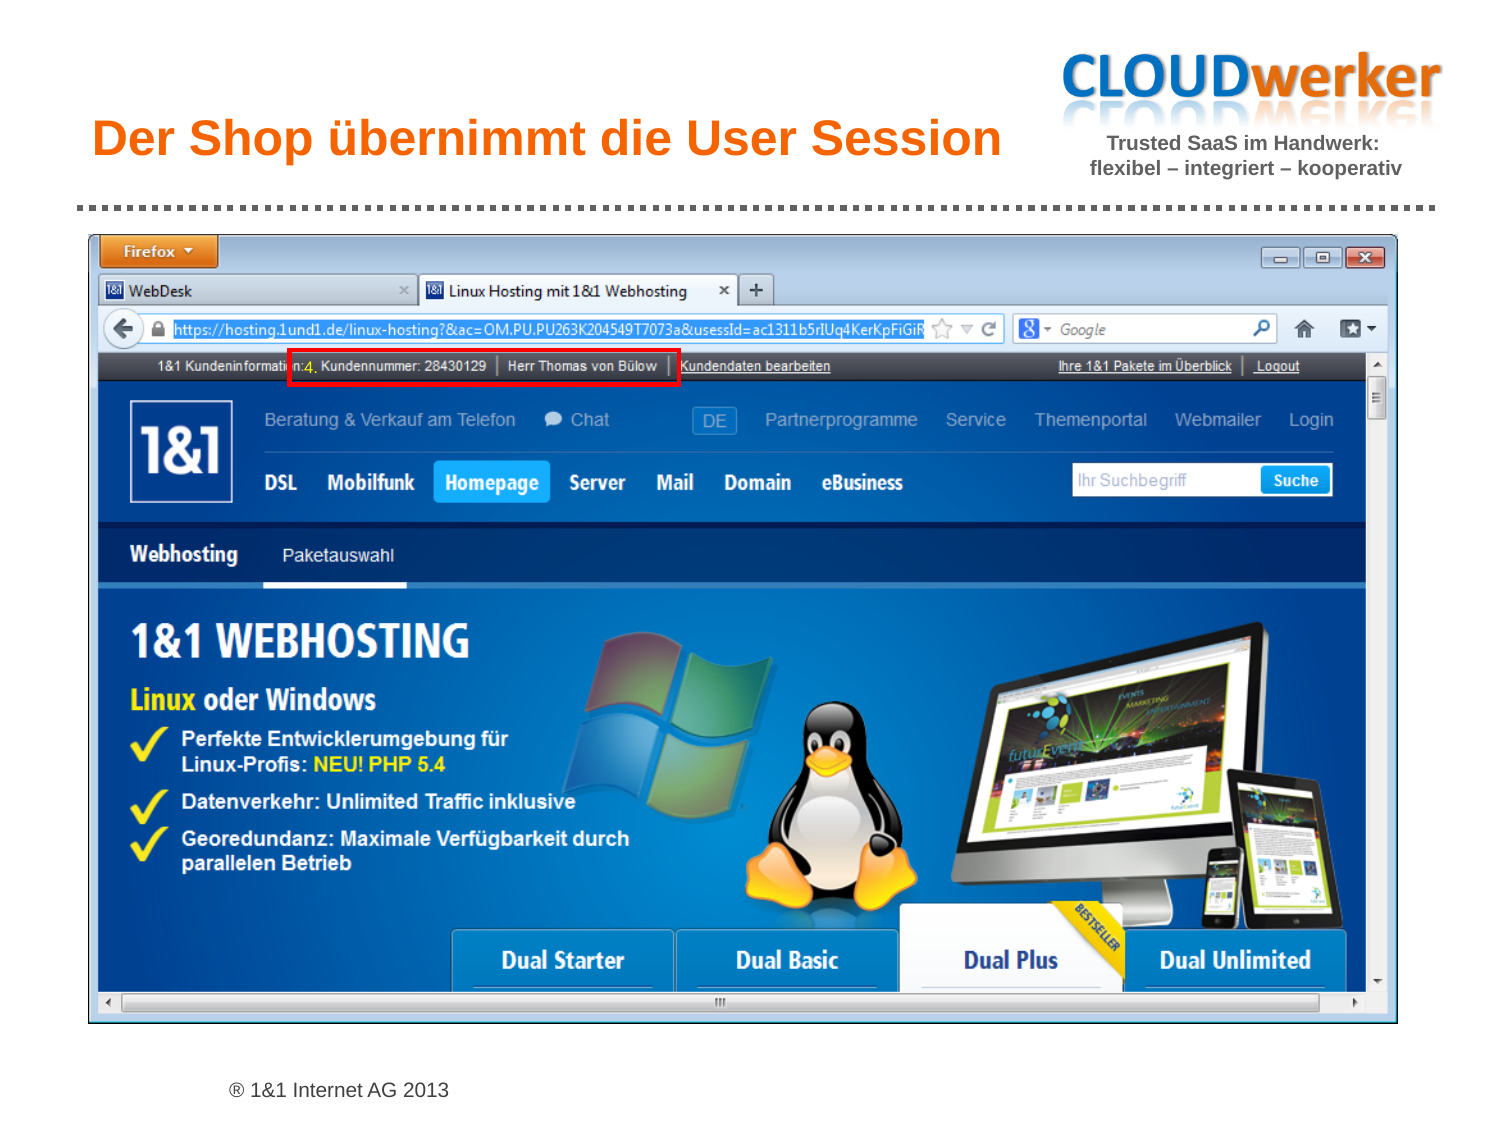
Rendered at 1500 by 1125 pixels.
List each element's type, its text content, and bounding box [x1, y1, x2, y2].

picture [88, 233, 1398, 1024]
title Der Shop übernimmt die User Session [76, 18, 1436, 173]
footer ® 1&1 Internet AG 2013 [214, 1068, 690, 1121]
picture [1436, 47, 1447, 147]
